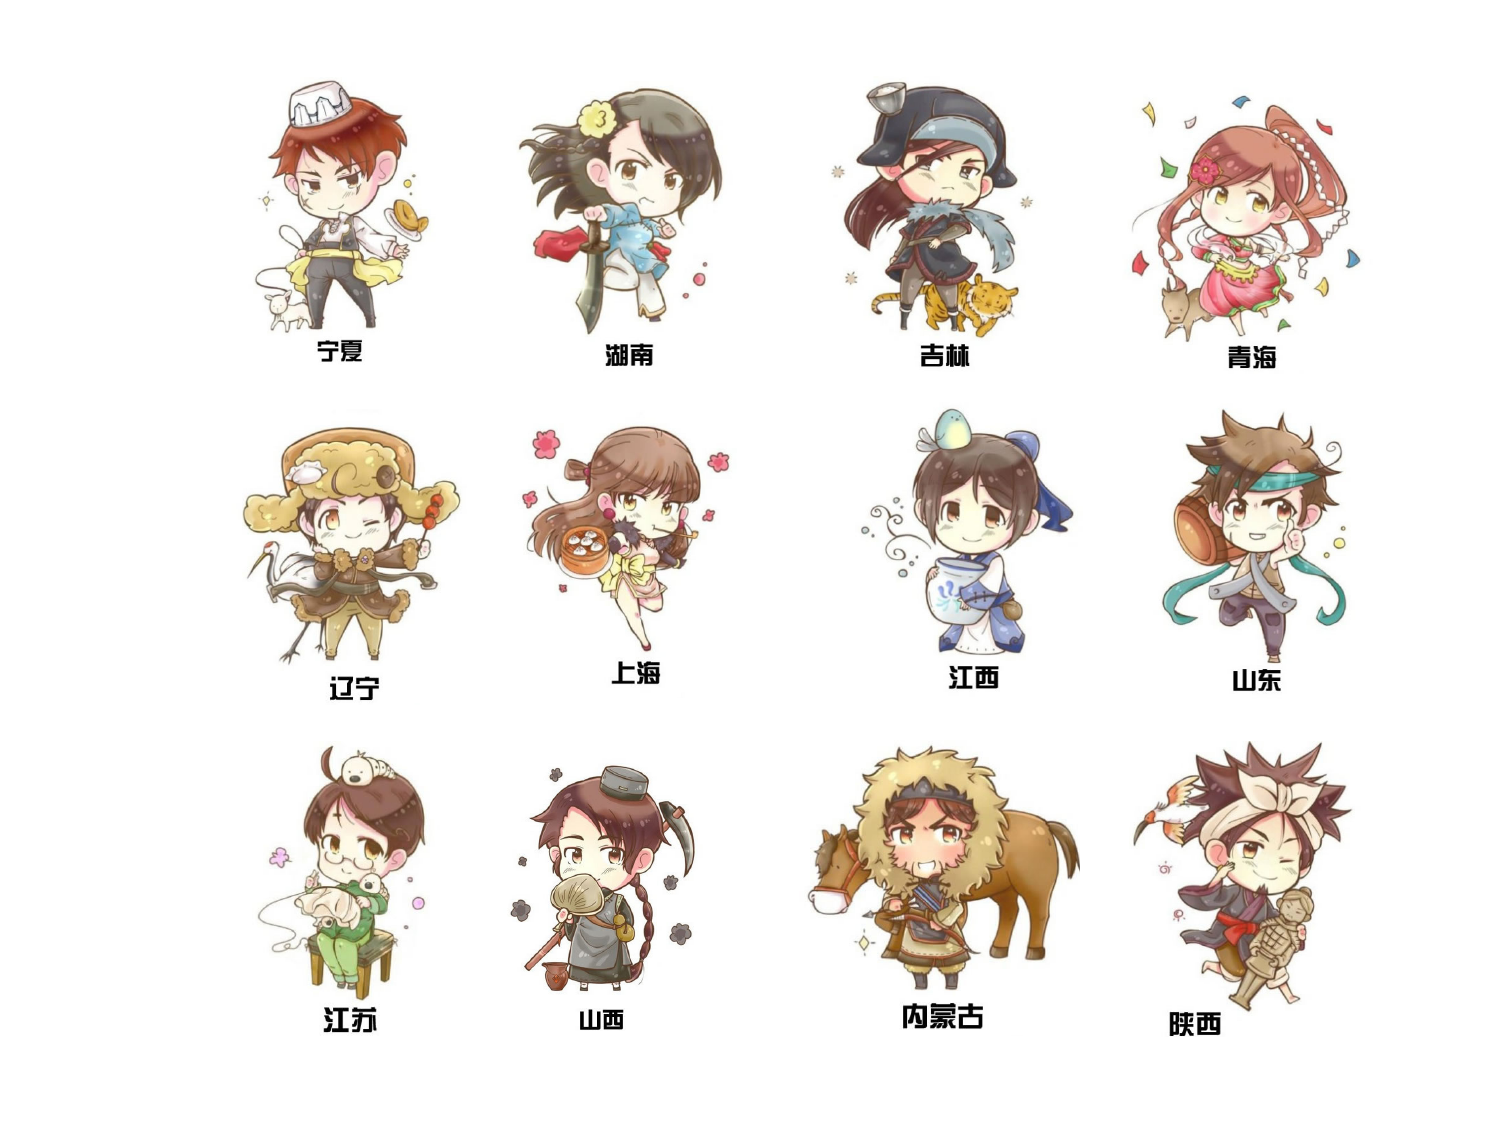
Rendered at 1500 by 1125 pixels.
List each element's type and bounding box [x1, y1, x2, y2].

picture [803, 402, 1412, 699]
picture [754, 740, 1417, 1037]
picture [201, 76, 774, 374]
picture [184, 402, 791, 706]
picture [174, 740, 741, 1037]
picture [792, 76, 1407, 374]
